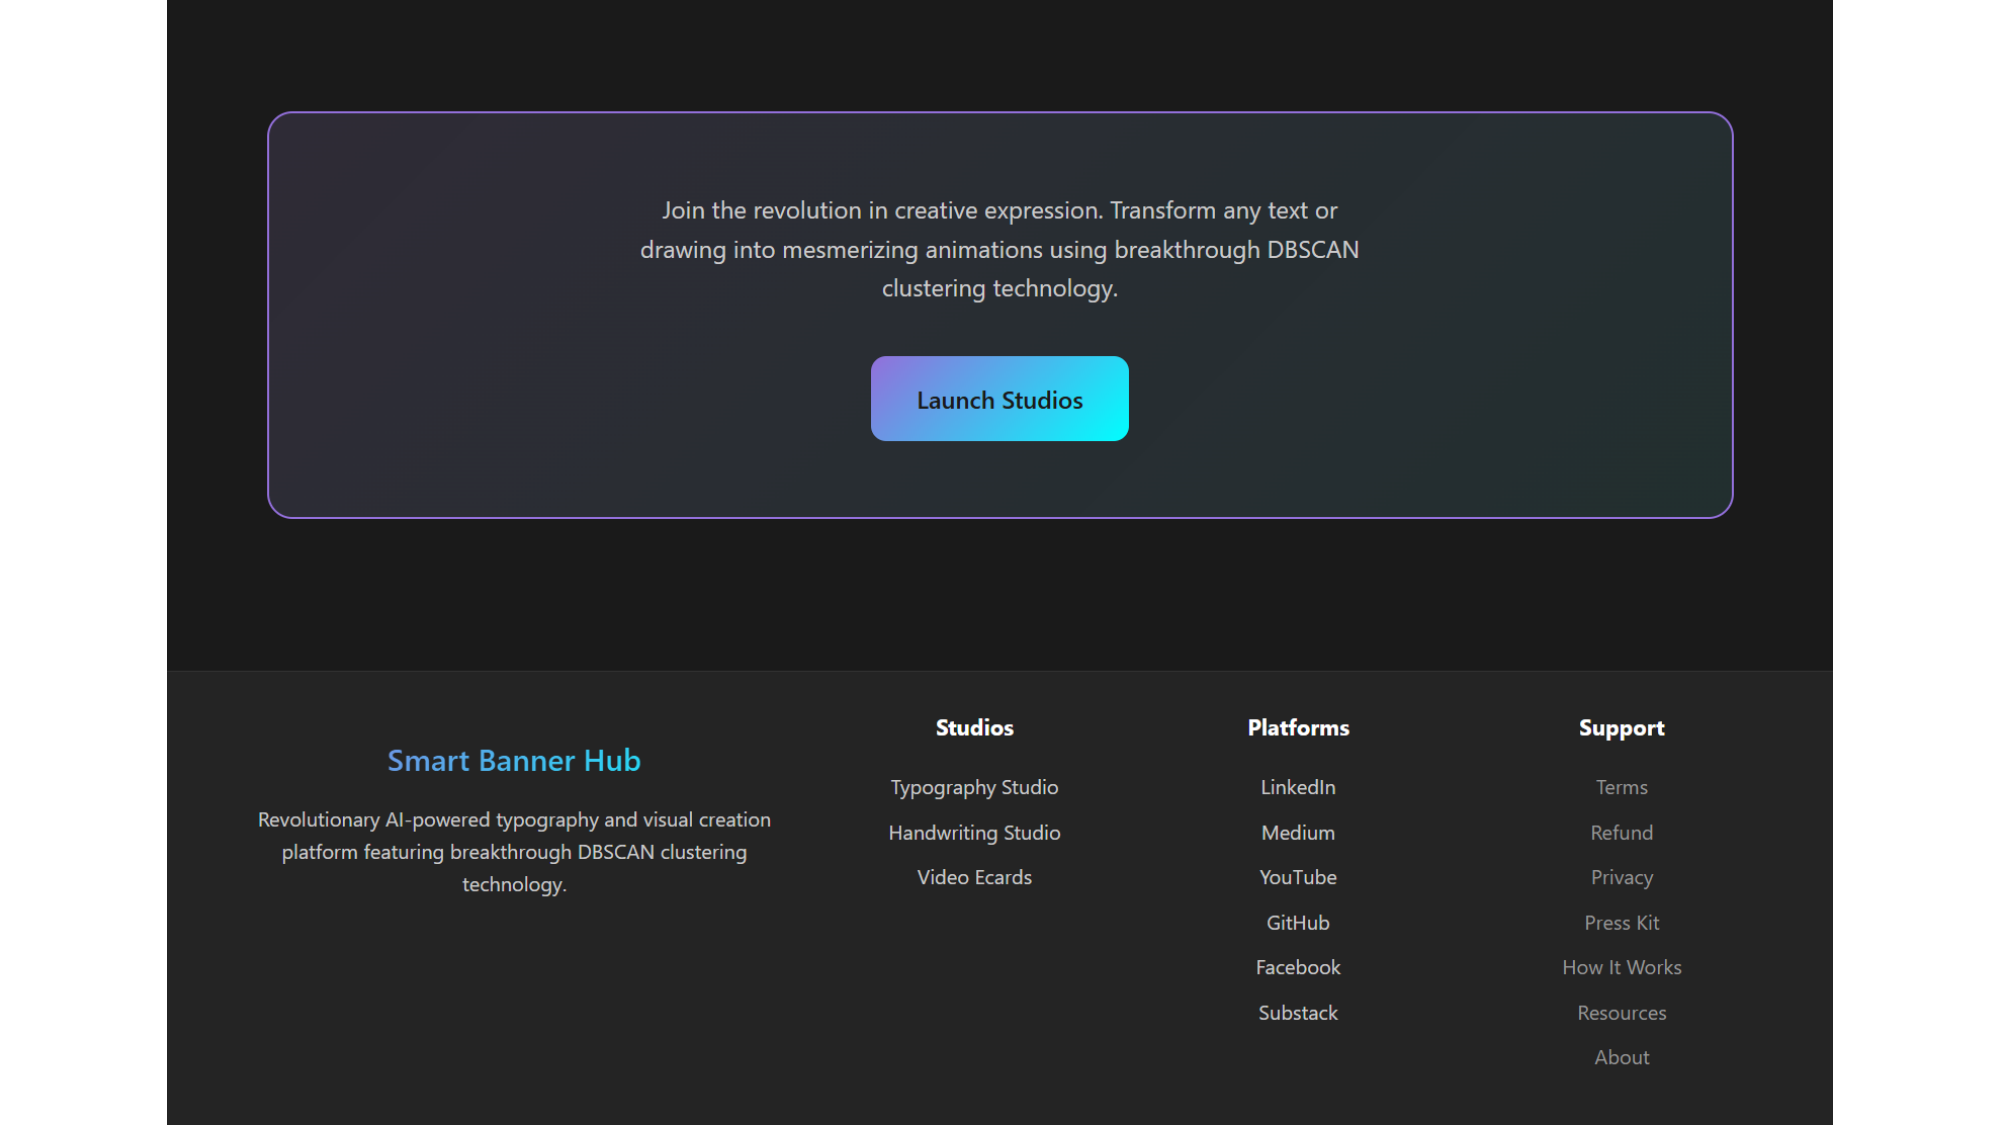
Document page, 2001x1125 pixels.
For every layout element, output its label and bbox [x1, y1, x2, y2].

picture [167, 0, 1833, 1125]
